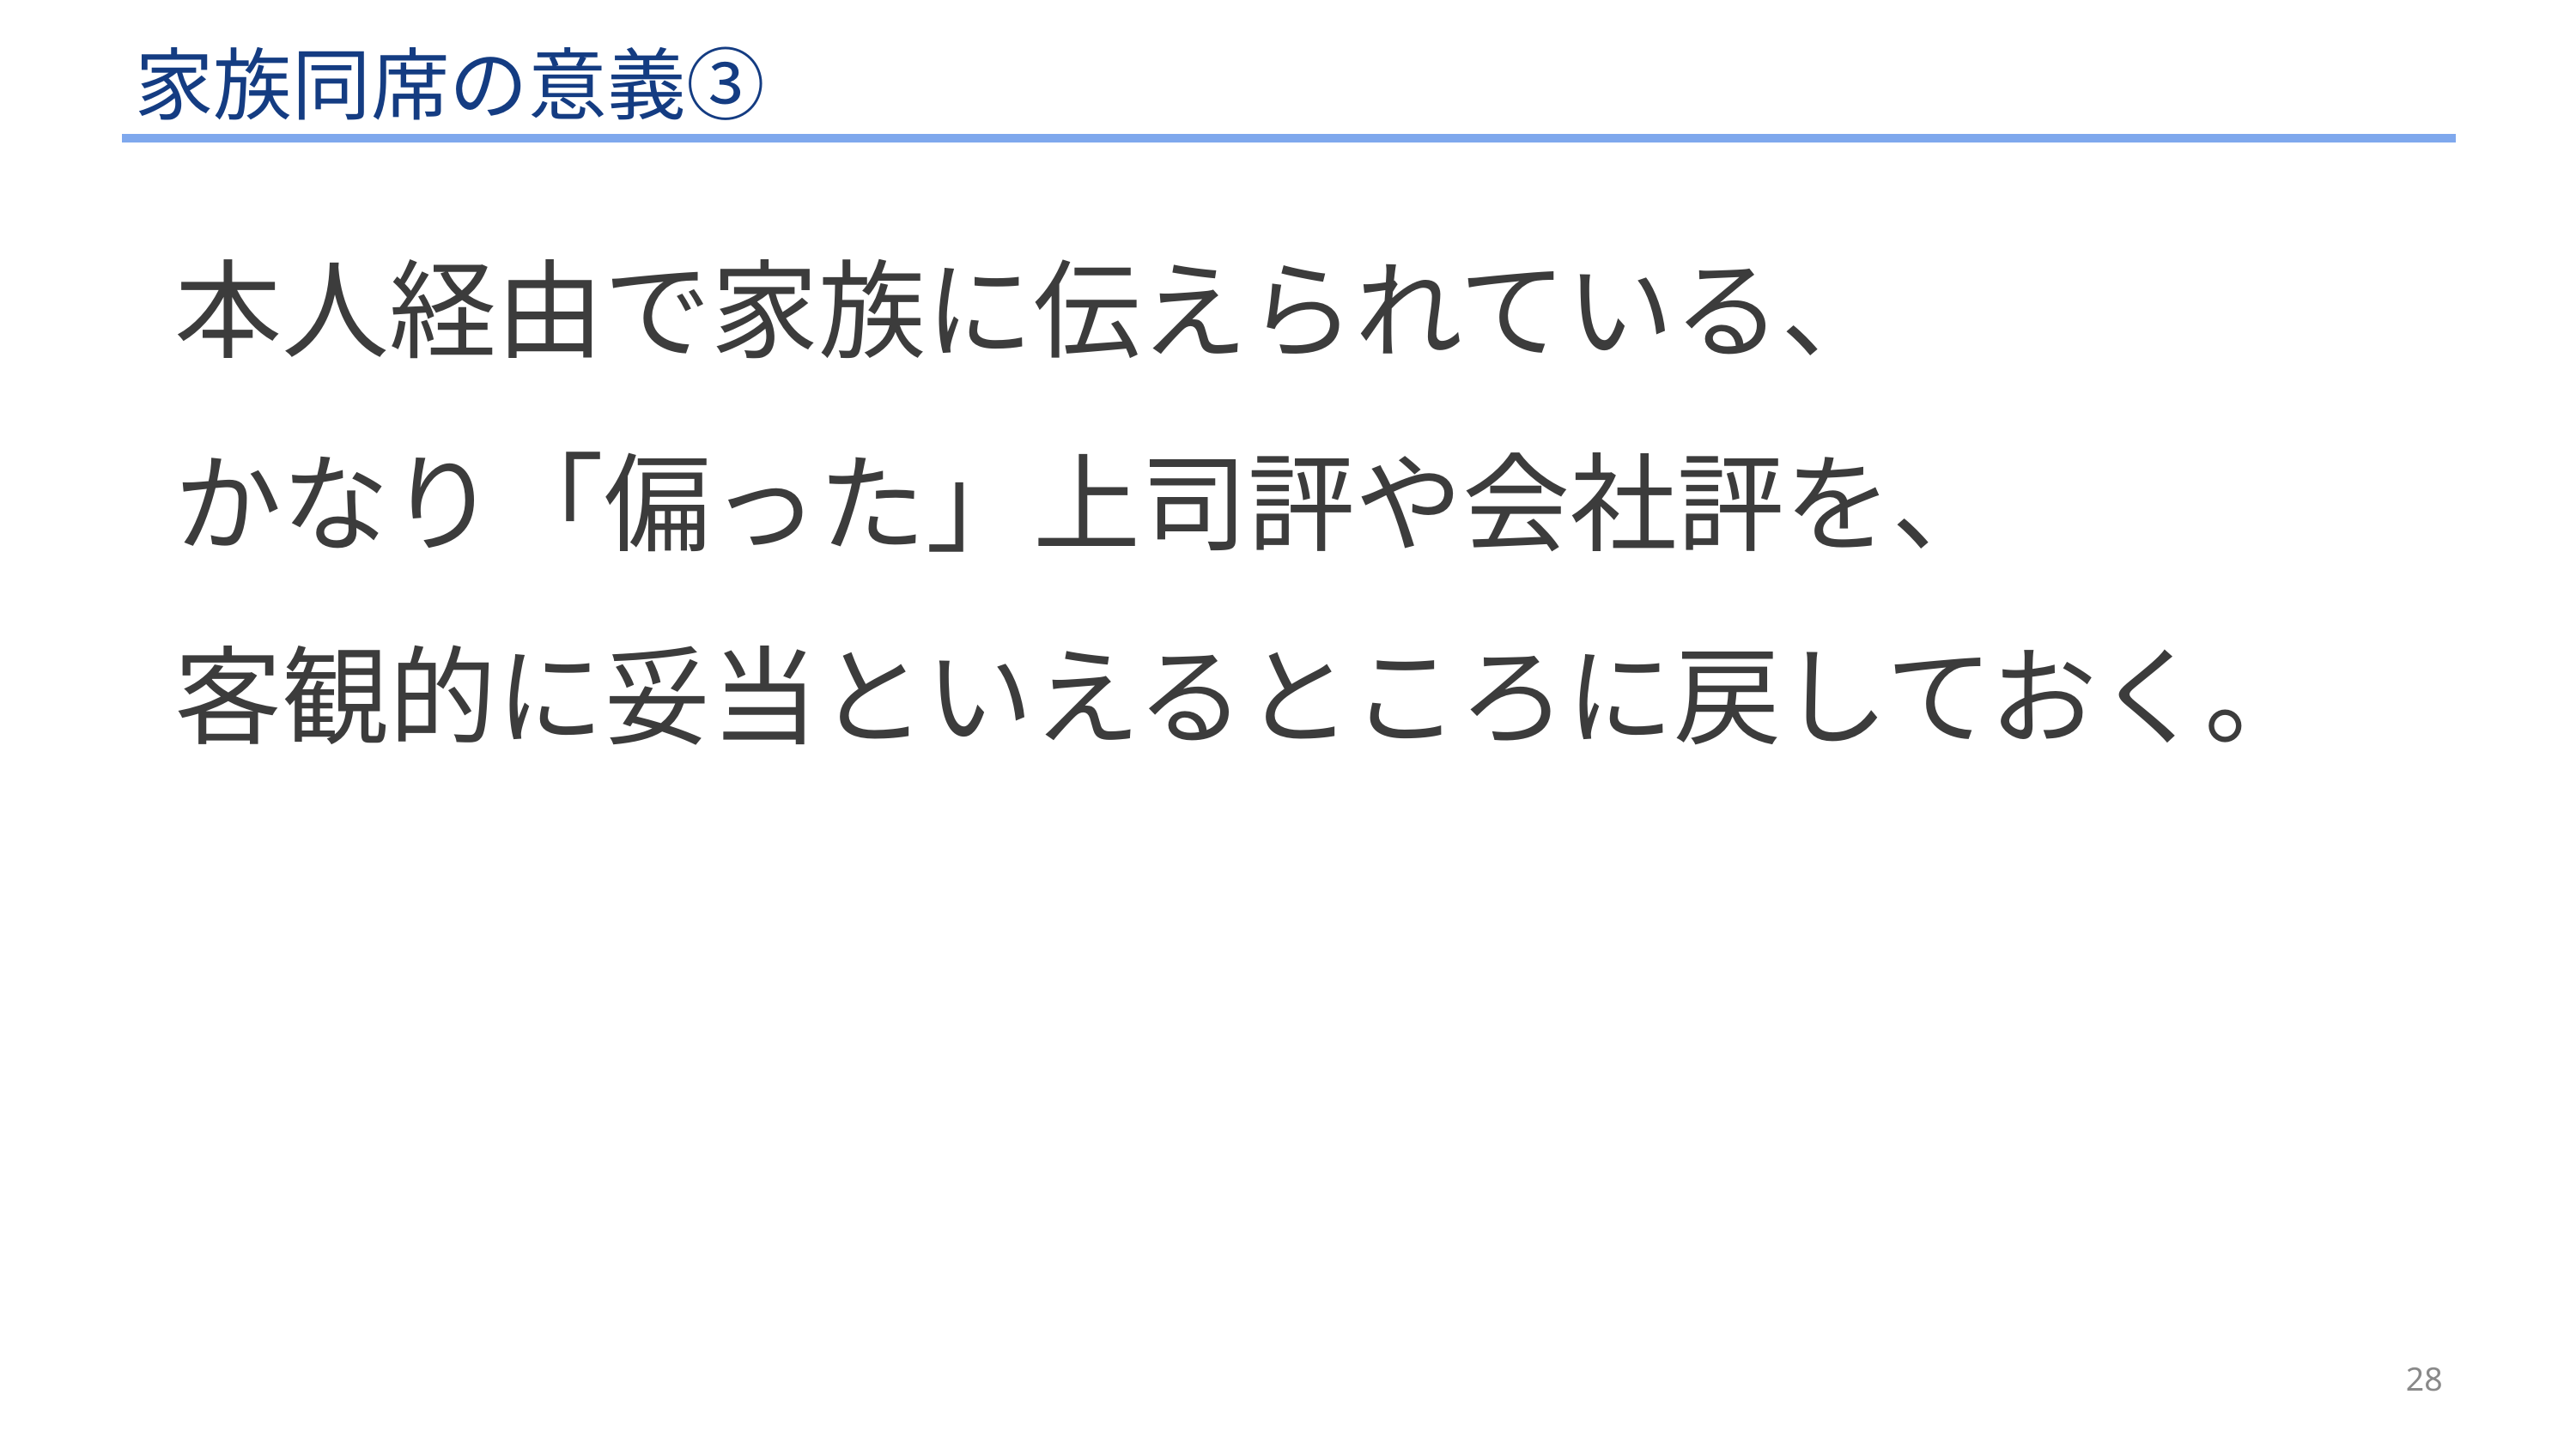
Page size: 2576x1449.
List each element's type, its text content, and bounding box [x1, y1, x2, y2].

list 本人経由で家族に伝えられている、 かなり「偏った」上司評や会社評を、 客観的に妥当といえるところに戻しておく。 [124, 171, 2456, 1317]
slide_number 28 [2337, 1342, 2456, 1420]
title 家族同席の意義③ [122, 39, 2454, 139]
